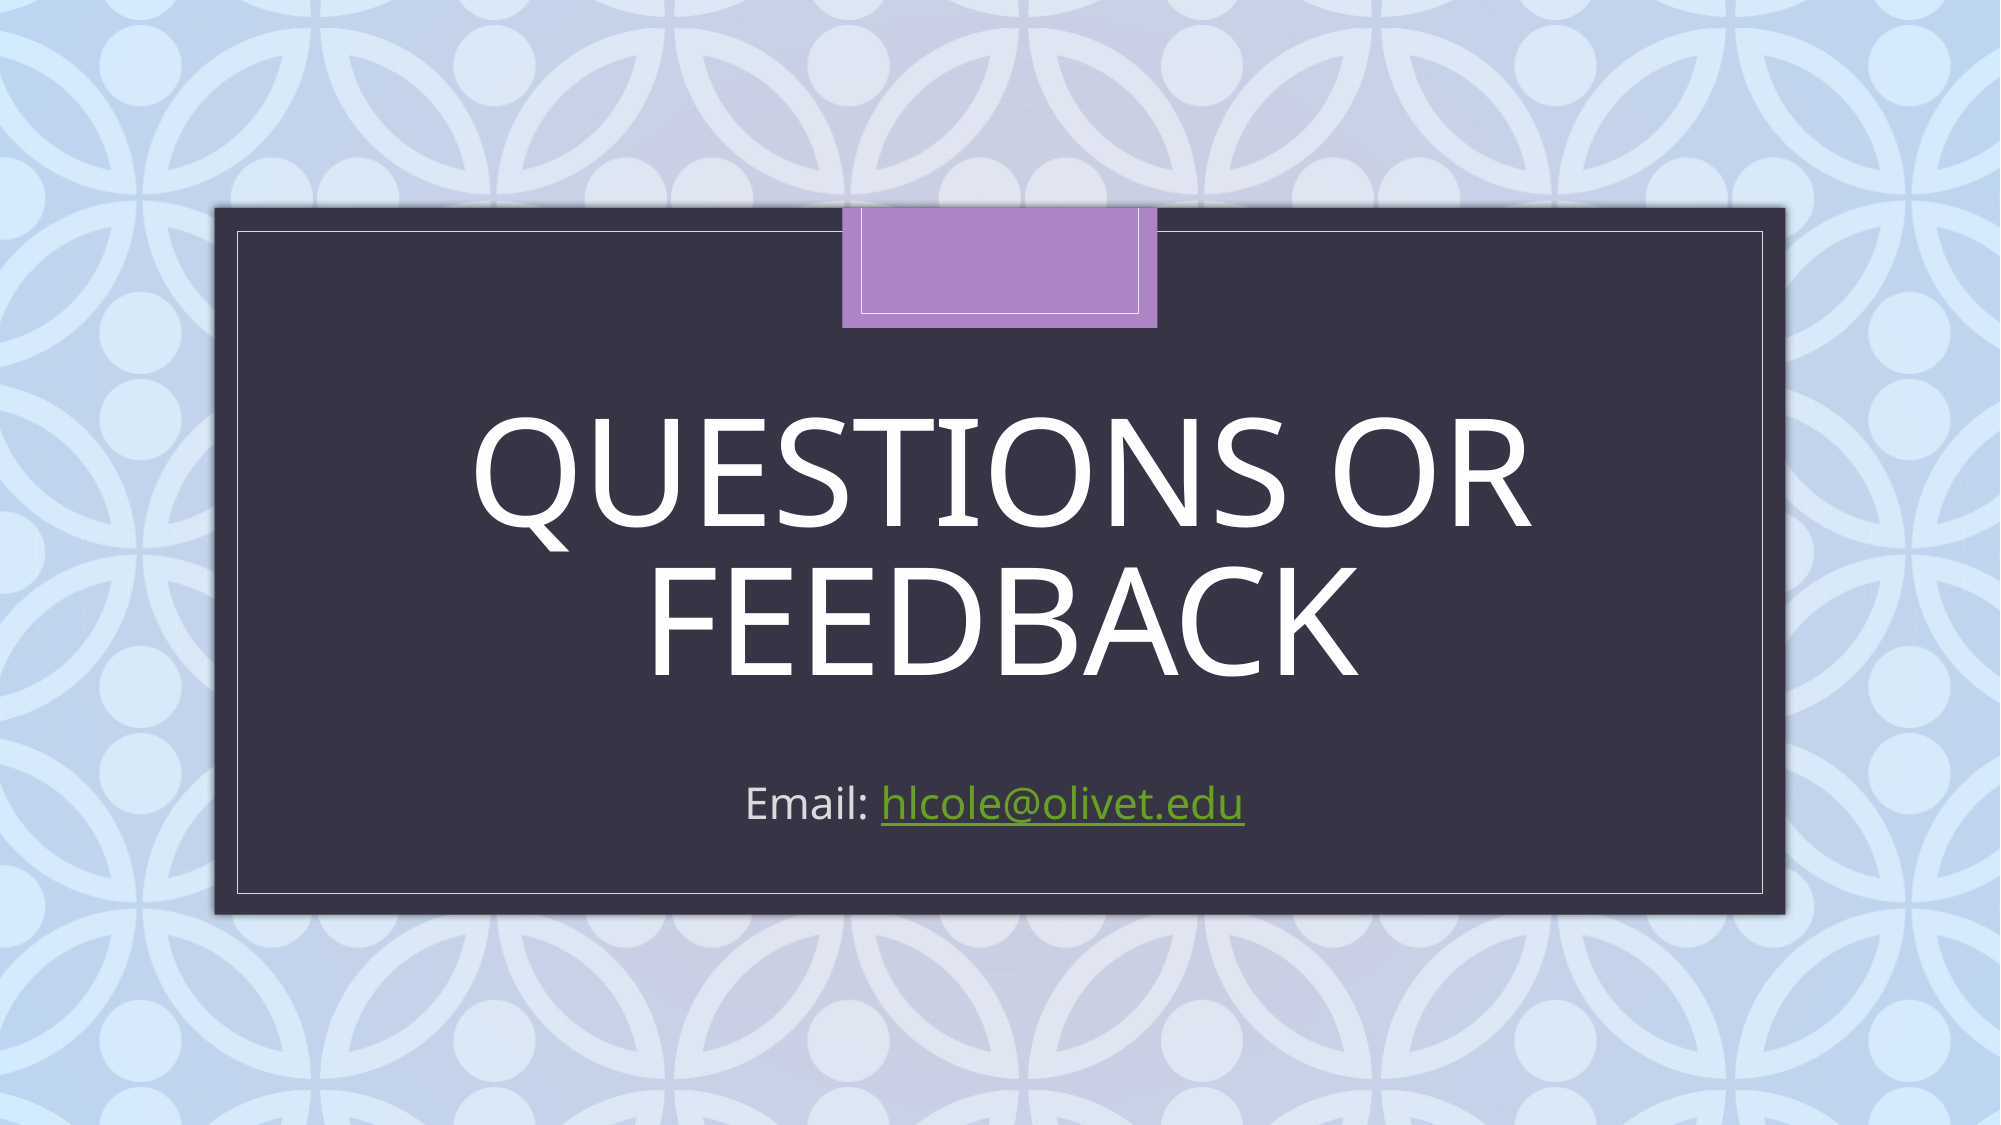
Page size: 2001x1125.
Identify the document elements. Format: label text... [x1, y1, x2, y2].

list Email: hlcole@olivet.edu [256, 768, 1745, 844]
title Questions or feedback [256, 343, 1745, 768]
